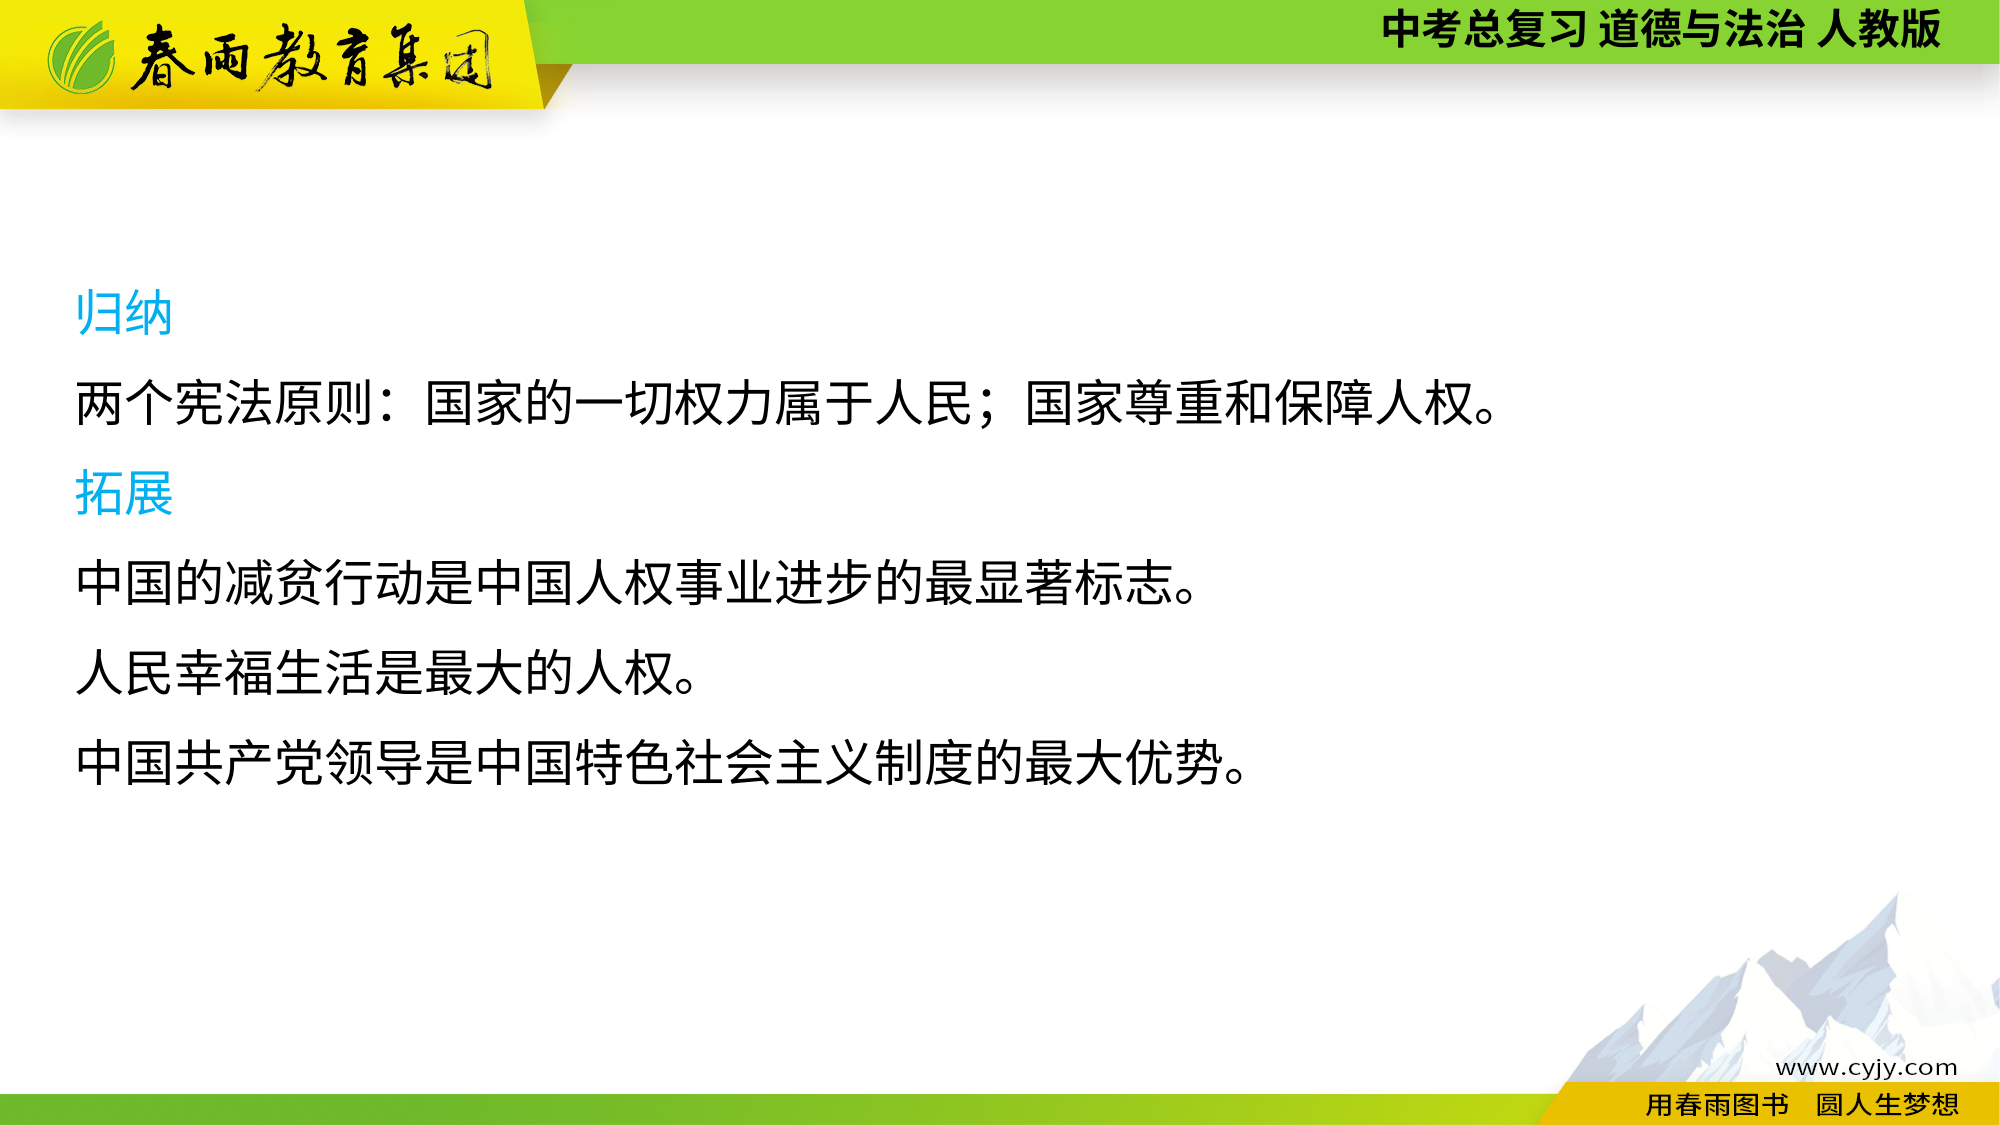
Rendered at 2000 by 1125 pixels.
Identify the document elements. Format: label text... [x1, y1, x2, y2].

picture [0, 0, 2000, 1125]
list 归纳 两个宪法原则：国家的一切权力属于人民；国家尊重和保障人权。 拓展 中国的减贫行动是中国人权事业进步的最显著标志。 人民幸福生活是最大的人权。 中国共产党领导是中国特色社会主义制度的最大优势。 [59, 243, 1944, 793]
